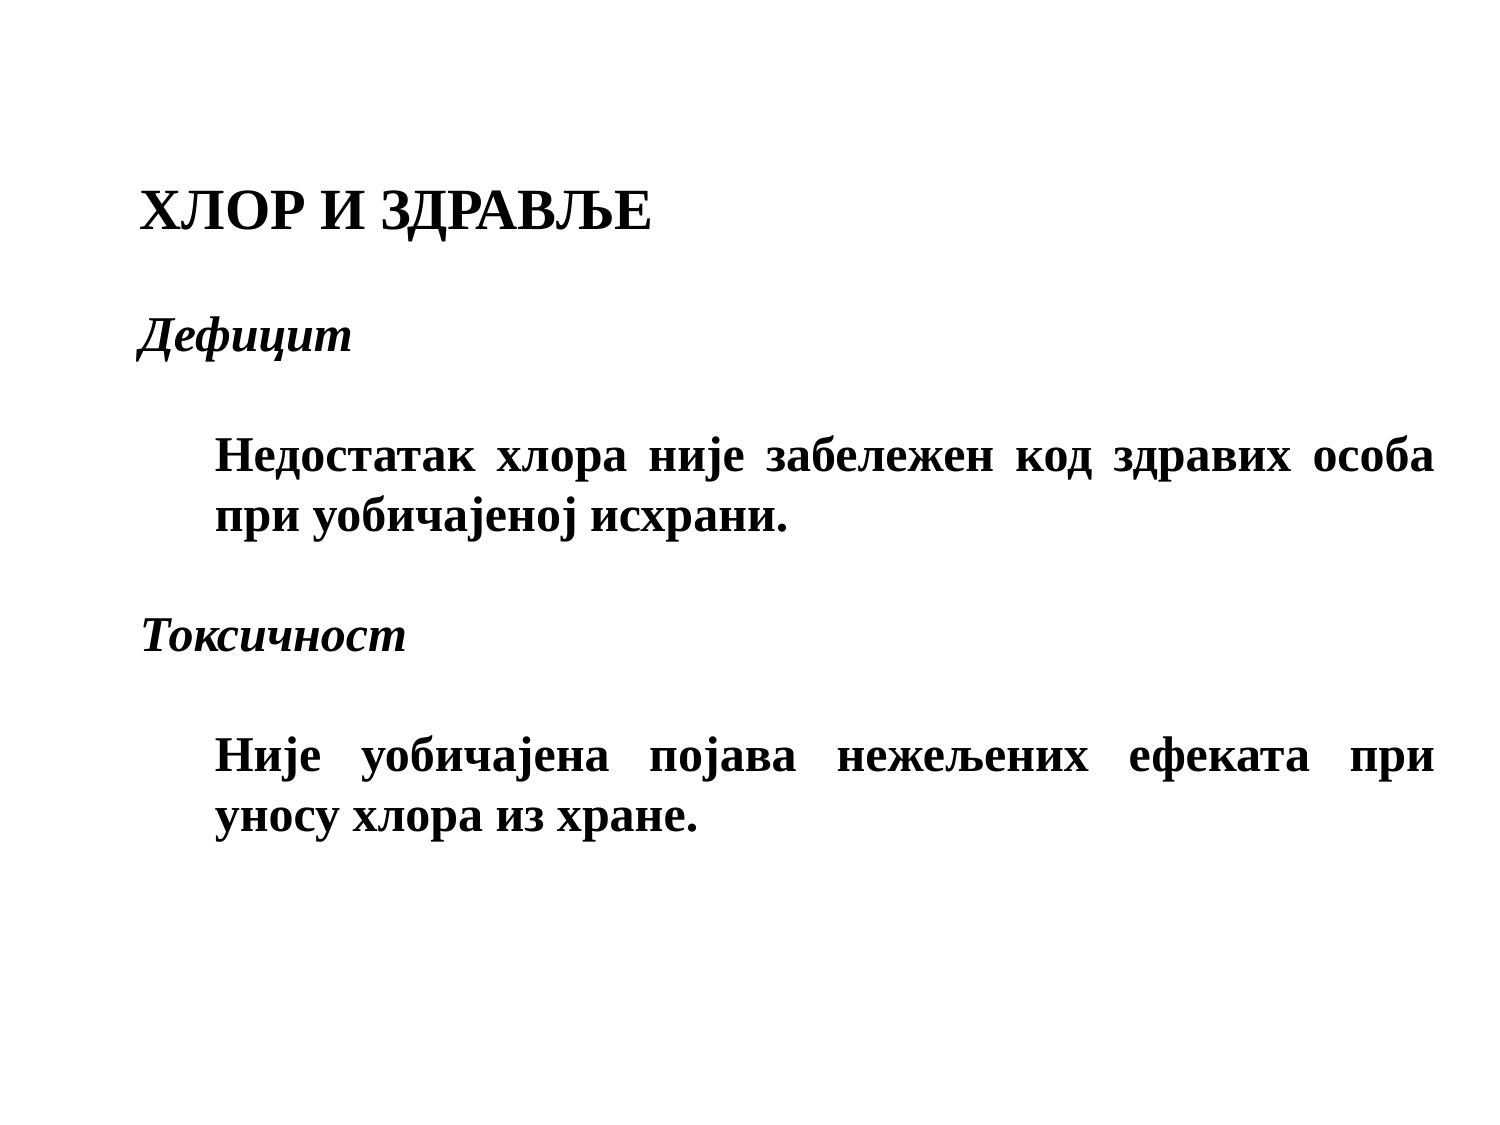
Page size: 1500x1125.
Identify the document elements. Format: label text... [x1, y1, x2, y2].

text_box ХЛОР И ЗДРАВЉЕ Дефицит Недостатак хлора није забележен код здравих особа при уобичајеној исхрани. Токсичност Није уобичајена појава нежељених ефеката при уносу хлора из хране. [125, 164, 1450, 909]
